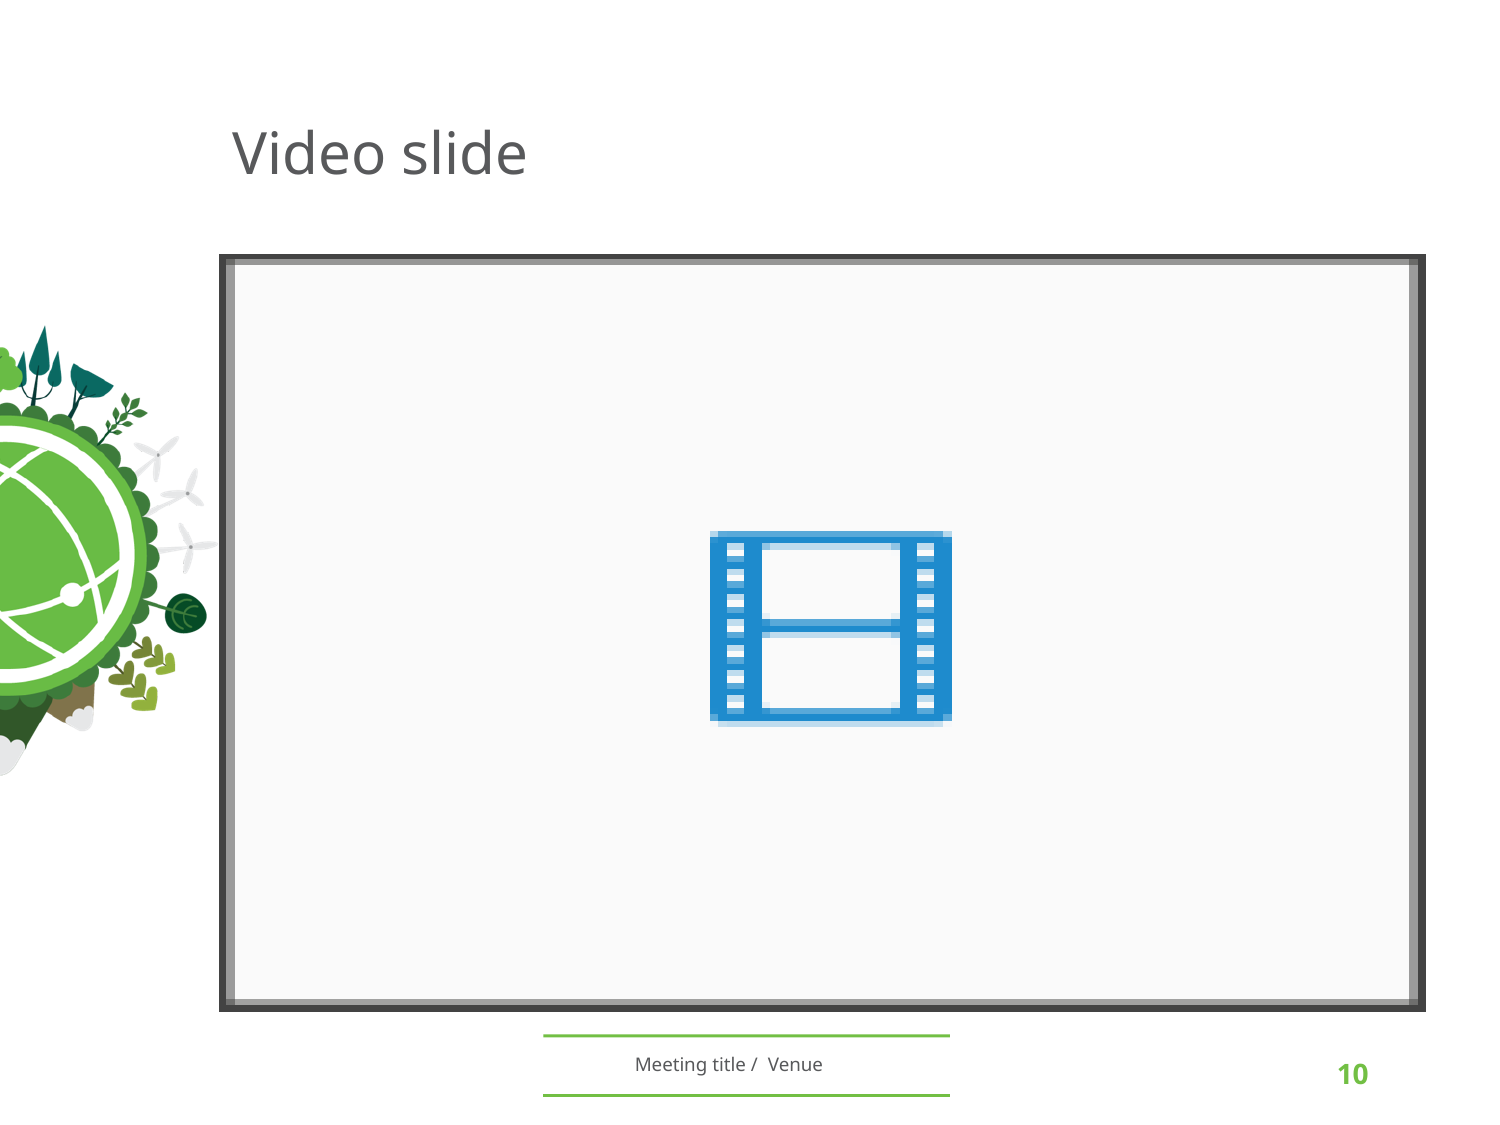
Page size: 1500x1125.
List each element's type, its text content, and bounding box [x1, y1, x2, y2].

slide_number 10 [1311, 1035, 1384, 1116]
title Video slide [217, 96, 1428, 215]
footer Meeting title / Venue [475, 1035, 982, 1096]
picture [0, 316, 219, 804]
